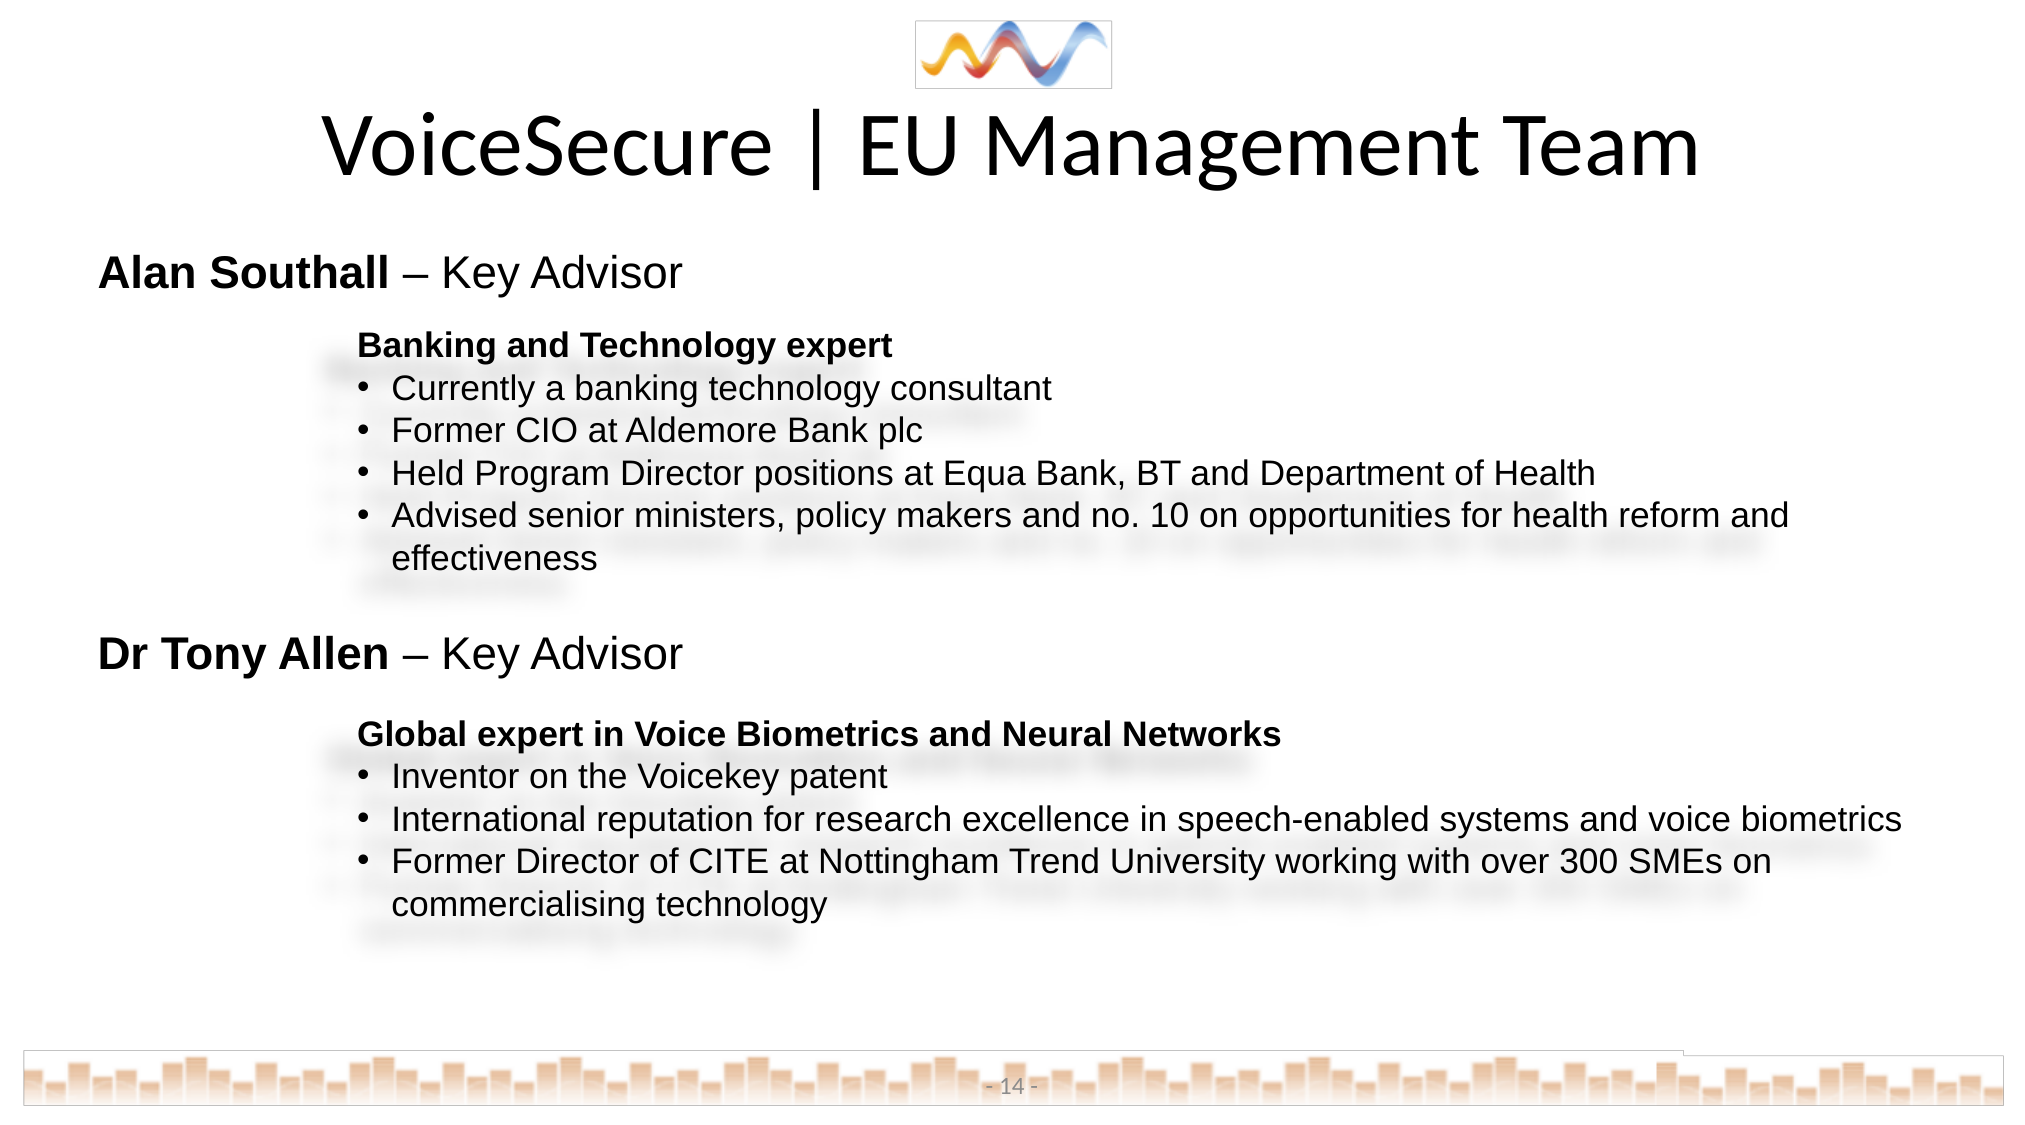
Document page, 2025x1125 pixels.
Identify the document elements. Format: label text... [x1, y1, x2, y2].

list [101, 233, 1924, 614]
list [101, 619, 1924, 1005]
text_box Dr Tony Allen – Key Advisor [79, 614, 1263, 688]
slide_number - 14 - [940, 1054, 1083, 1115]
text_box Banking and Technology expert Currently a banking technology consultant Former CIO at Aldemore Bank plc Held Program Director positions at Equa Bank, BT and Department of Health Advised senior ministers, policy makers and no. 10 on opportunities for health reform and effectiveness [338, 313, 1950, 587]
text_box Alan Southall – Key Advisor [79, 233, 1034, 307]
text_box Global expert in Voice Biometrics and Neural Networks Inventor on the Voicekey patent International reputation for research excellence in speech-enabled systems and voice biometrics Former Director of CITE at Nottingham Trend University working with over 300 SMEs on commercialising technology [338, 701, 1950, 933]
title VoiceSecure | EU Management Team [101, 45, 1924, 233]
